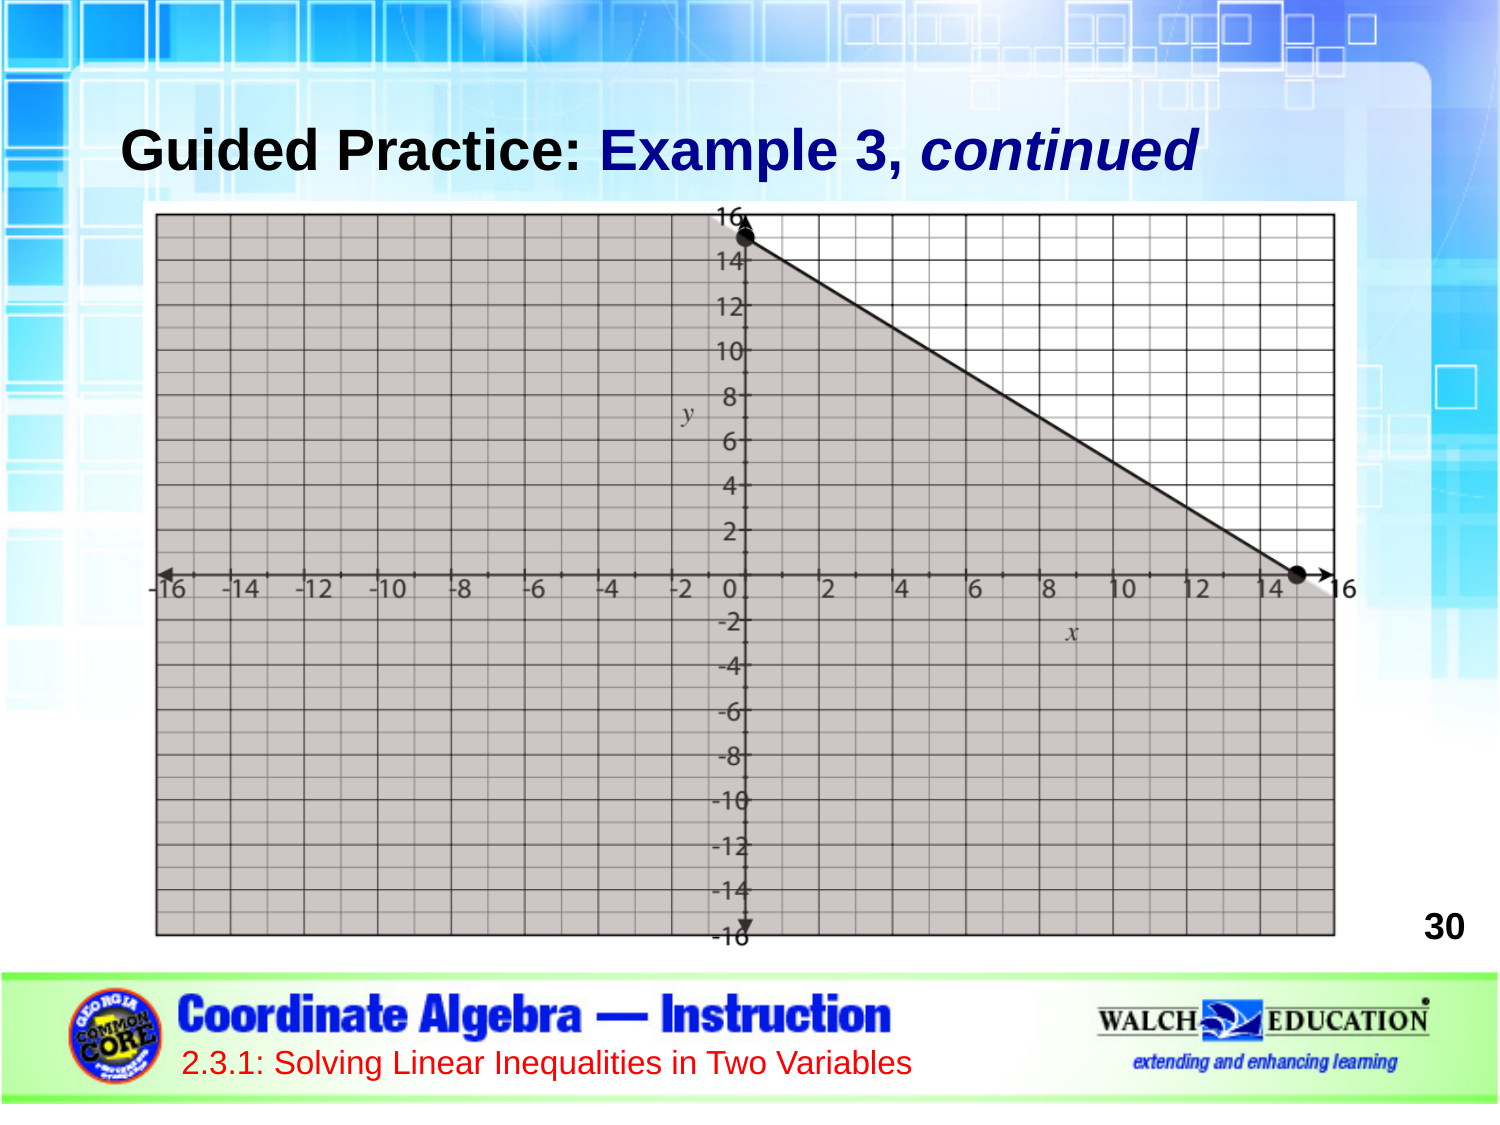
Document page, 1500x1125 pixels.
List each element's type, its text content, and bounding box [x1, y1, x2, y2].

subtitle Guided Practice: Example 3, continued [105, 105, 1394, 925]
list 2.3.1: Solving Linear Inequalities in Two Variables [166, 1033, 1074, 1078]
slide_number 30 [1362, 901, 1481, 949]
picture [1, 0, 1500, 1104]
